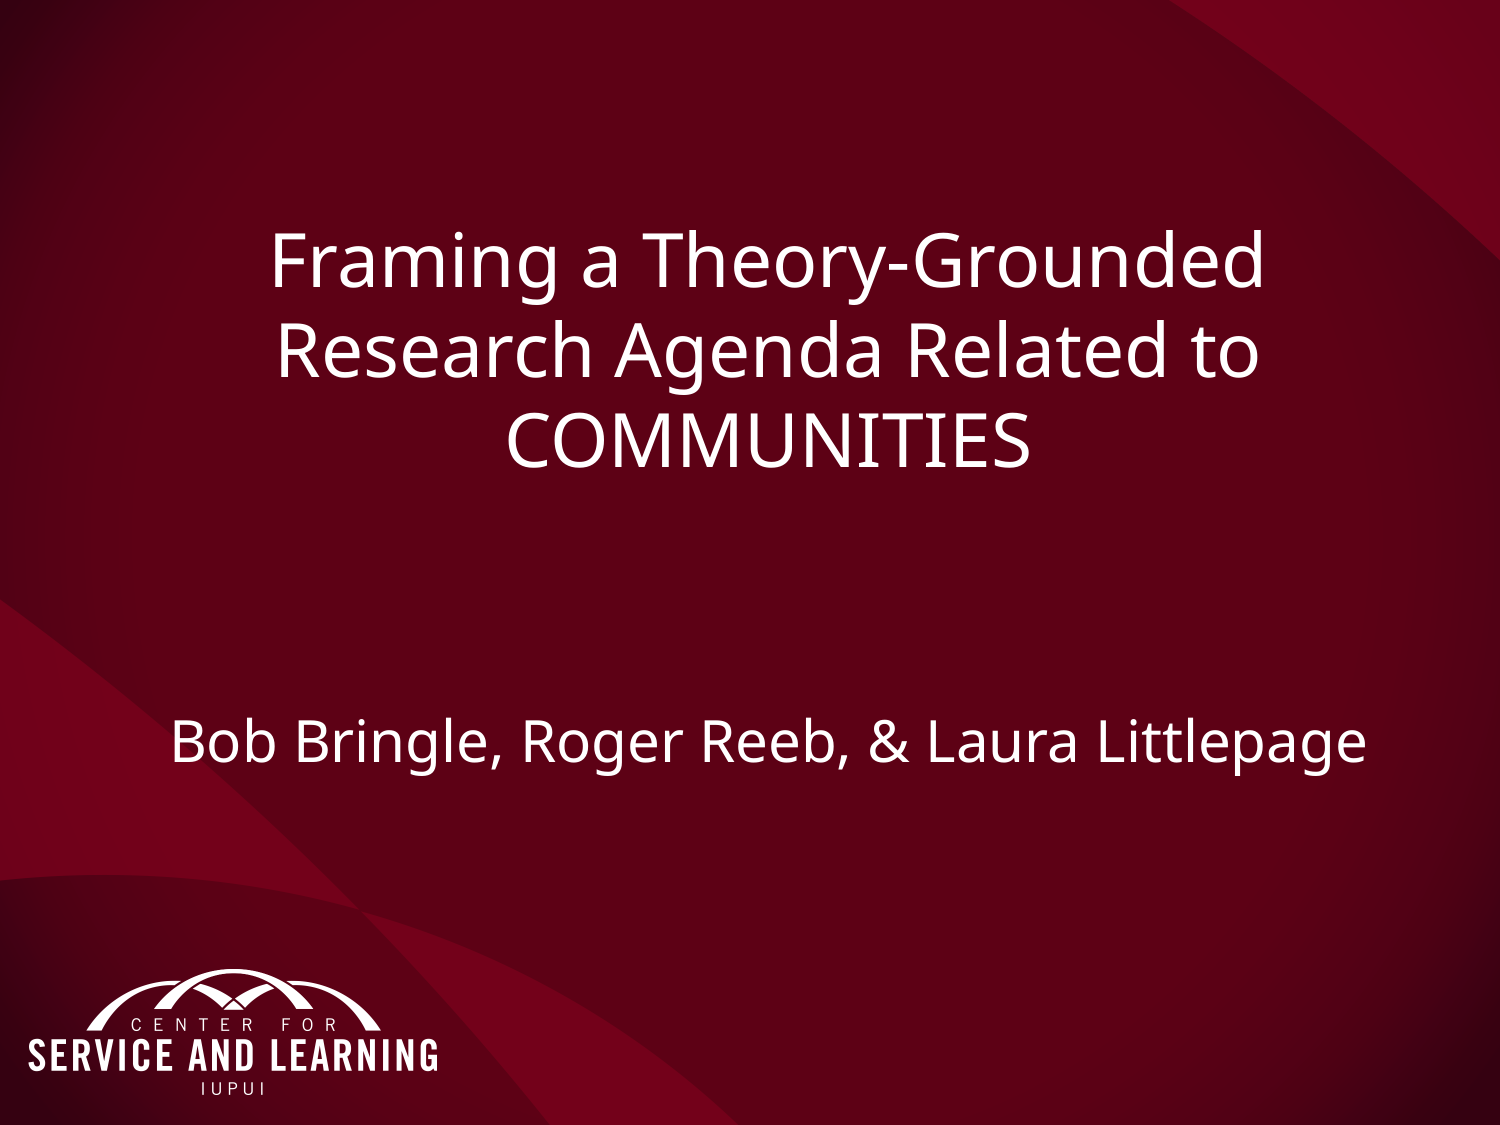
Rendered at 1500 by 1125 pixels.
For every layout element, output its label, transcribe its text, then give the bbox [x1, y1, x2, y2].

picture [0, 0, 1500, 1125]
subtitle Framing a Theory-Grounded Research Agenda Related to COMMUNITIES Bob Bringle, Roger Reeb, & Laura Littlepage [99, 99, 1438, 1000]
